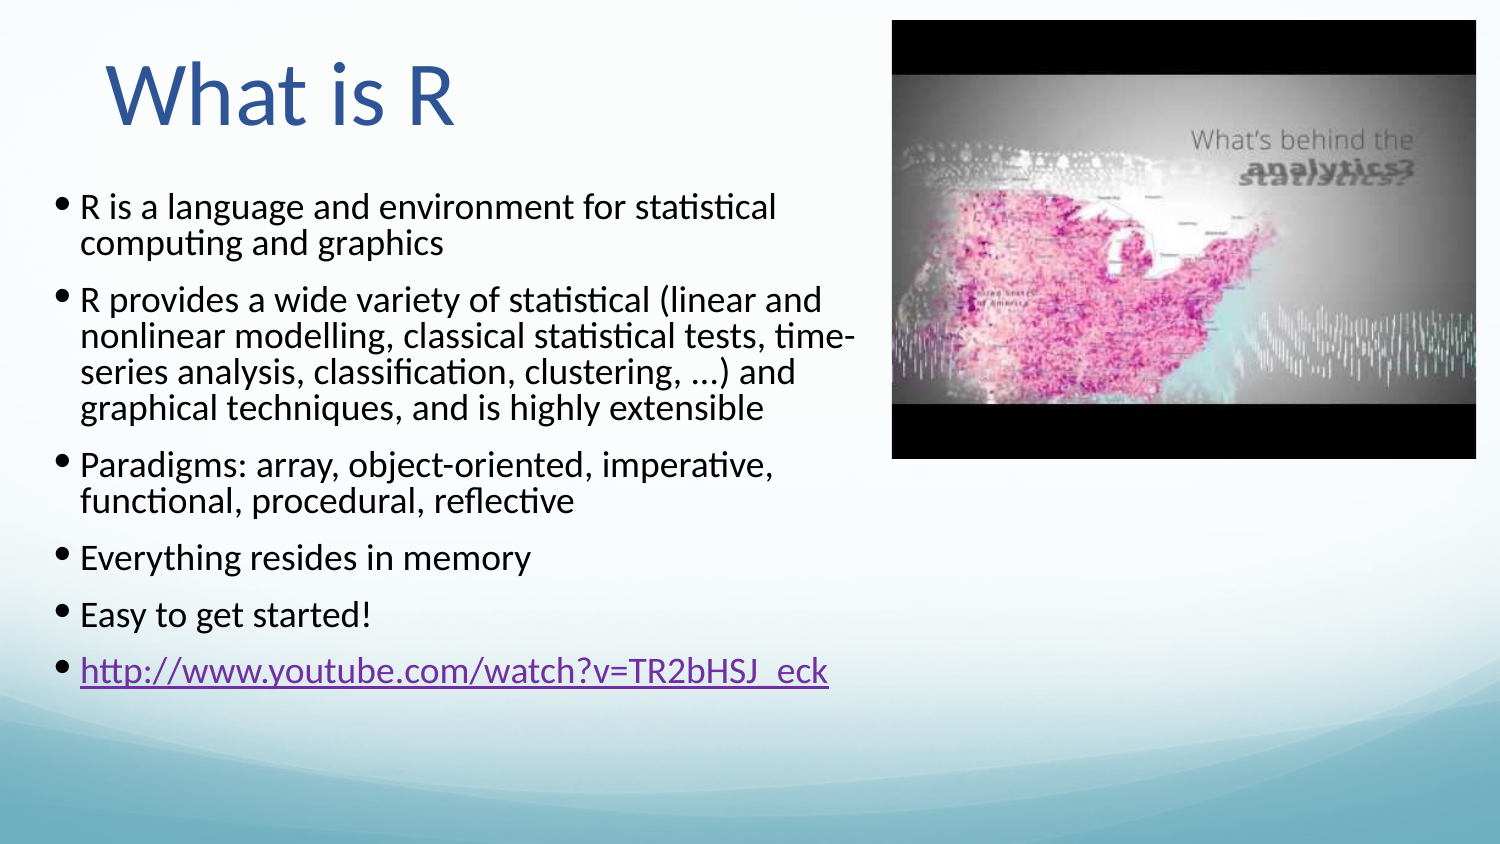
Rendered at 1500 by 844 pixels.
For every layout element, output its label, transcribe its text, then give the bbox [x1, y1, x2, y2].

picture [0, 0, 1500, 844]
text_box [891, 20, 1477, 459]
title What is R [90, 13, 1410, 178]
list R is a language and environment for statistical computing and graphics R provides a wide variety of statistical (linear and nonlinear modelling, classical statistical tests, time-series analysis, classification, clustering, ...) and graphical techniques, and is highly extensible Paradigms: array, object-oriented, imperative, functional, procedural, reflective Everything resides in memory Easy to get started! http://www.youtube.com/watch?v=TR2bHSJ_eck [27, 183, 926, 718]
